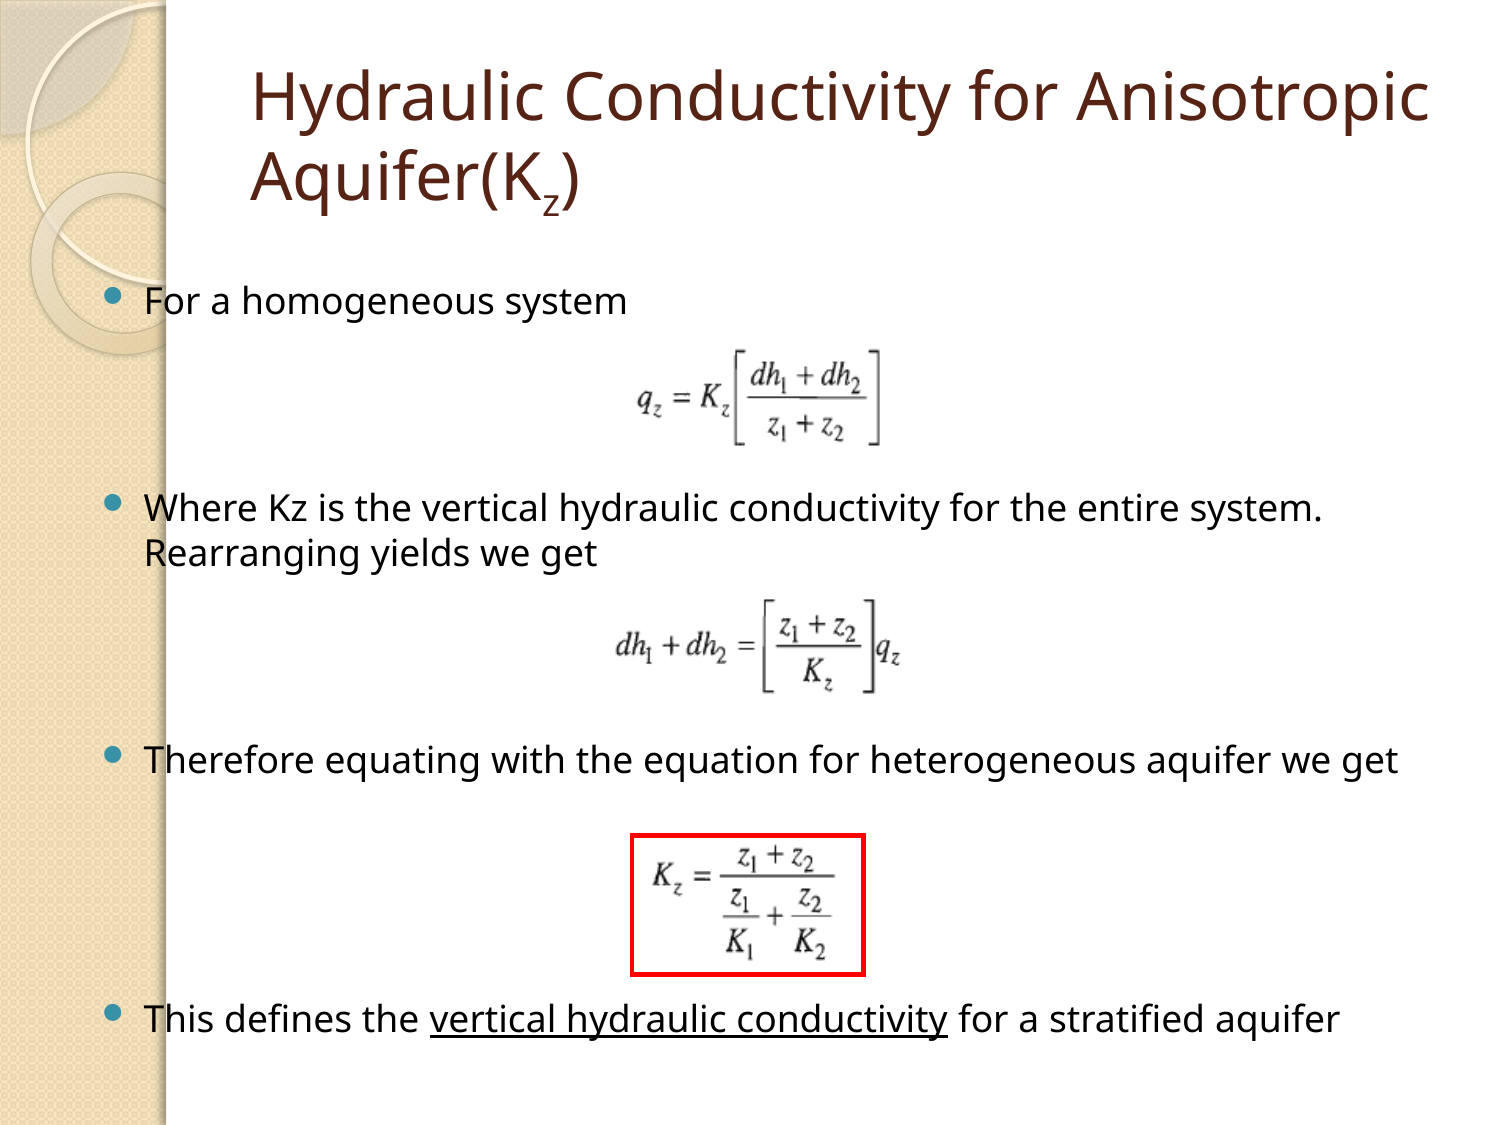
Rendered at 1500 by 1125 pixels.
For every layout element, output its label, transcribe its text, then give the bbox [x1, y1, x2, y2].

title Hydraulic Conductivity for Anisotropic Aquifer(Kz) [235, 45, 1466, 233]
picture [599, 584, 921, 708]
list For a homogeneous system Where Kz is the vertical hydraulic conductivity for the entire system. Rearranging yields we get Therefore equating with the equation for heterogeneous aquifer we get This defines the vertical hydraulic conductivity for a stratified aquifer [75, 270, 1425, 1088]
picture [634, 837, 862, 973]
picture [618, 335, 905, 460]
